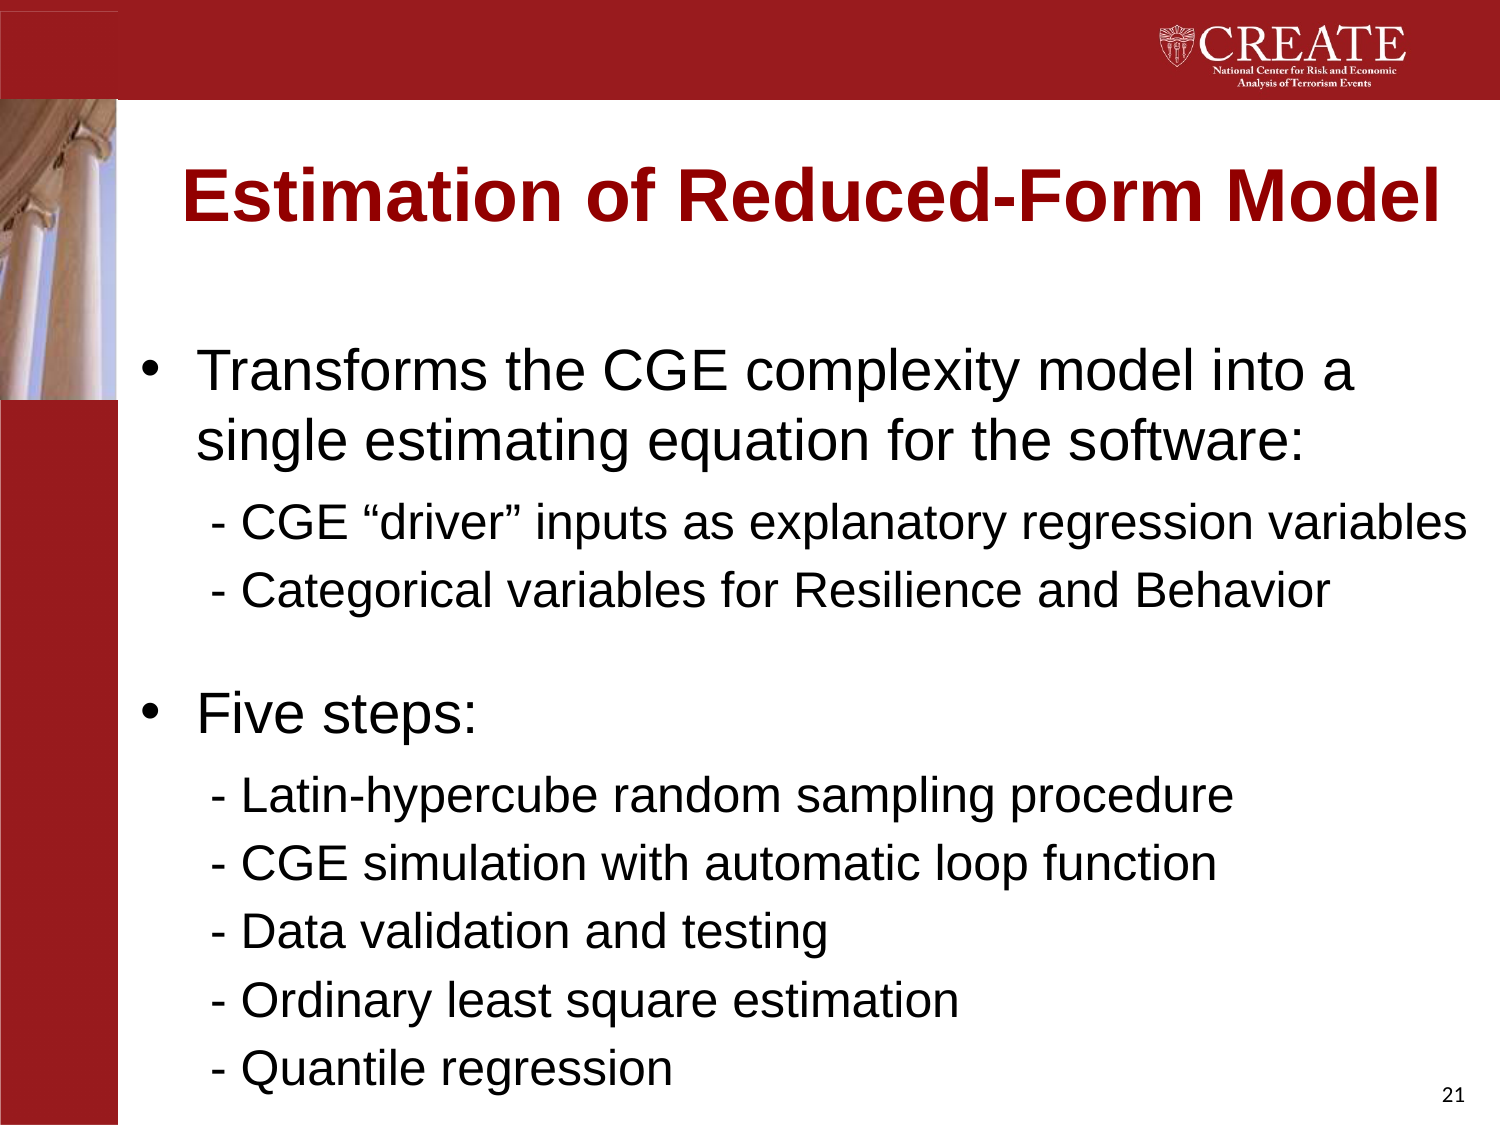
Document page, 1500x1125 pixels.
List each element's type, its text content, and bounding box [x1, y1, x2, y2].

title Estimation of Reduced-Form Model [150, 108, 1475, 275]
picture [0, 0, 1500, 1124]
list Transforms the CGE complexity model into a single estimating equation for the software: - CGE “driver” inputs as explanatory regression variables - Categorical variables for Resilience and Behavior Five steps: - Latin-hypercube random sampling procedure - CGE simulation with automatic loop function - Data validation and testing - Ordinary least square estimation - Quantile regression [125, 324, 1500, 1100]
